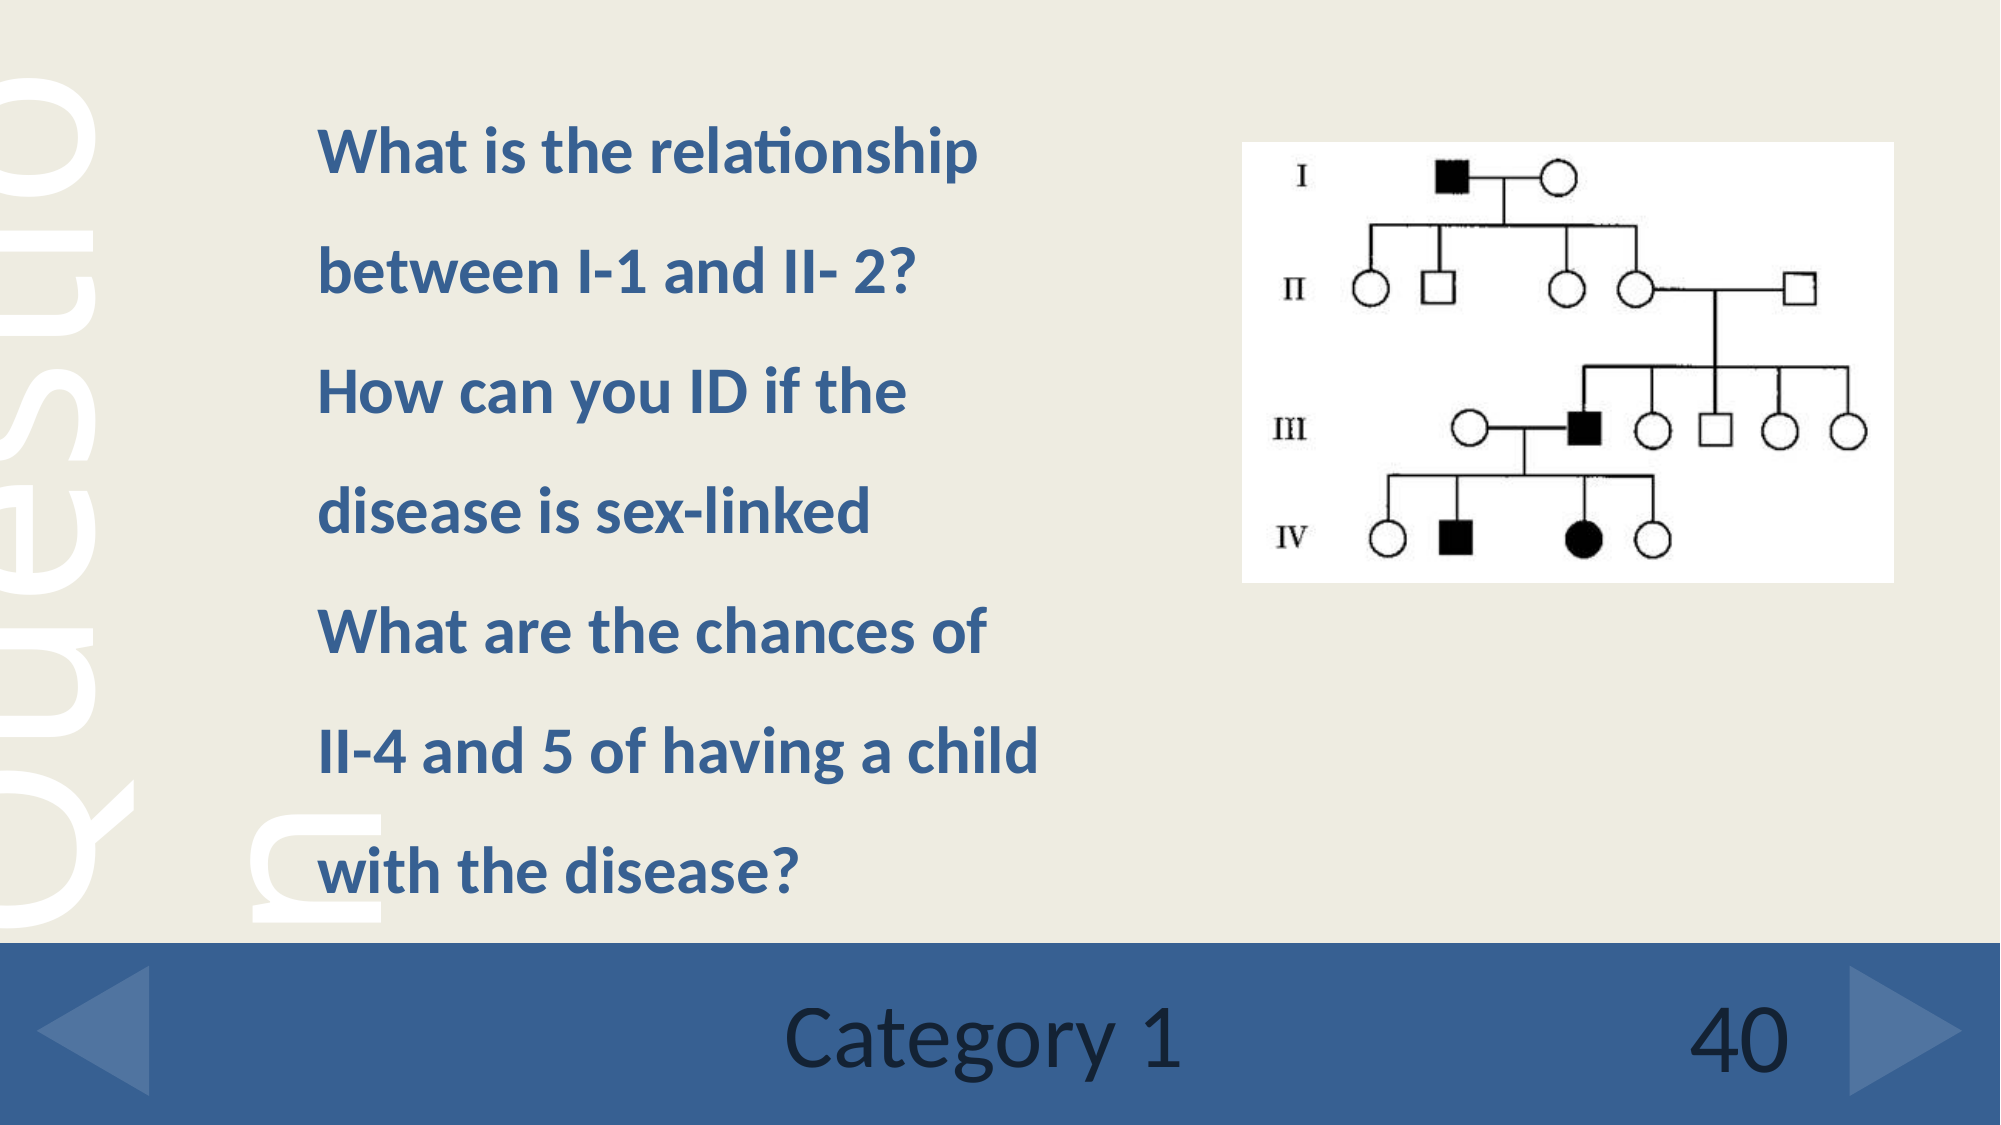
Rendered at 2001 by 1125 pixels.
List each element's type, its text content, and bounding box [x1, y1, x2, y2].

picture [1242, 141, 1894, 583]
title Category 1 [84, 937, 1885, 1125]
list What is the relationship between I-1 and II- 2? How can you ID if the disease is sex-linked What are the chances of II-4 and 5 of having a child with the disease? [302, 130, 1074, 923]
